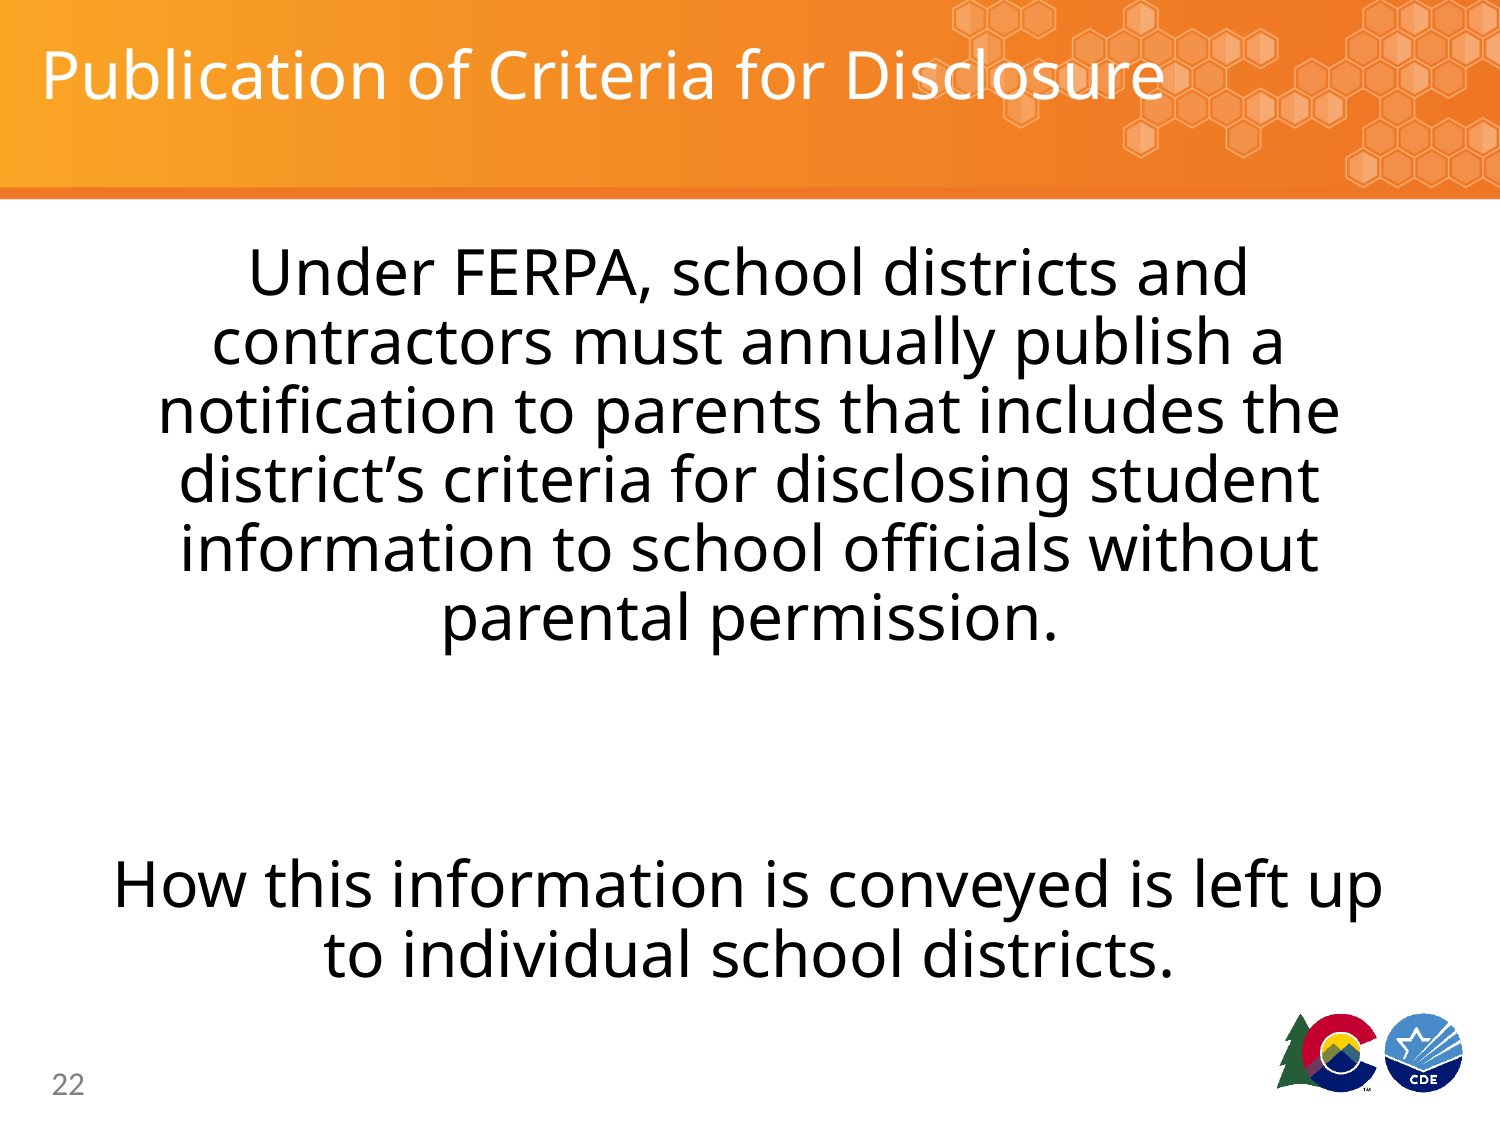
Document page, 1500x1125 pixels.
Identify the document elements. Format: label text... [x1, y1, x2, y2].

picture [1275, 1012, 1463, 1093]
title Publication of Criteria for Disclosure [40, 41, 1500, 166]
picture [0, 0, 1500, 200]
slide_number 22 [36, 1054, 375, 1115]
list Under FERPA, school districts and contractors must annually publish a notification to parents that includes the district’s criteria for disclosing student information to school officials without parental permission. How this information is conveyed is left up to individual school districts. [103, 239, 1397, 1002]
